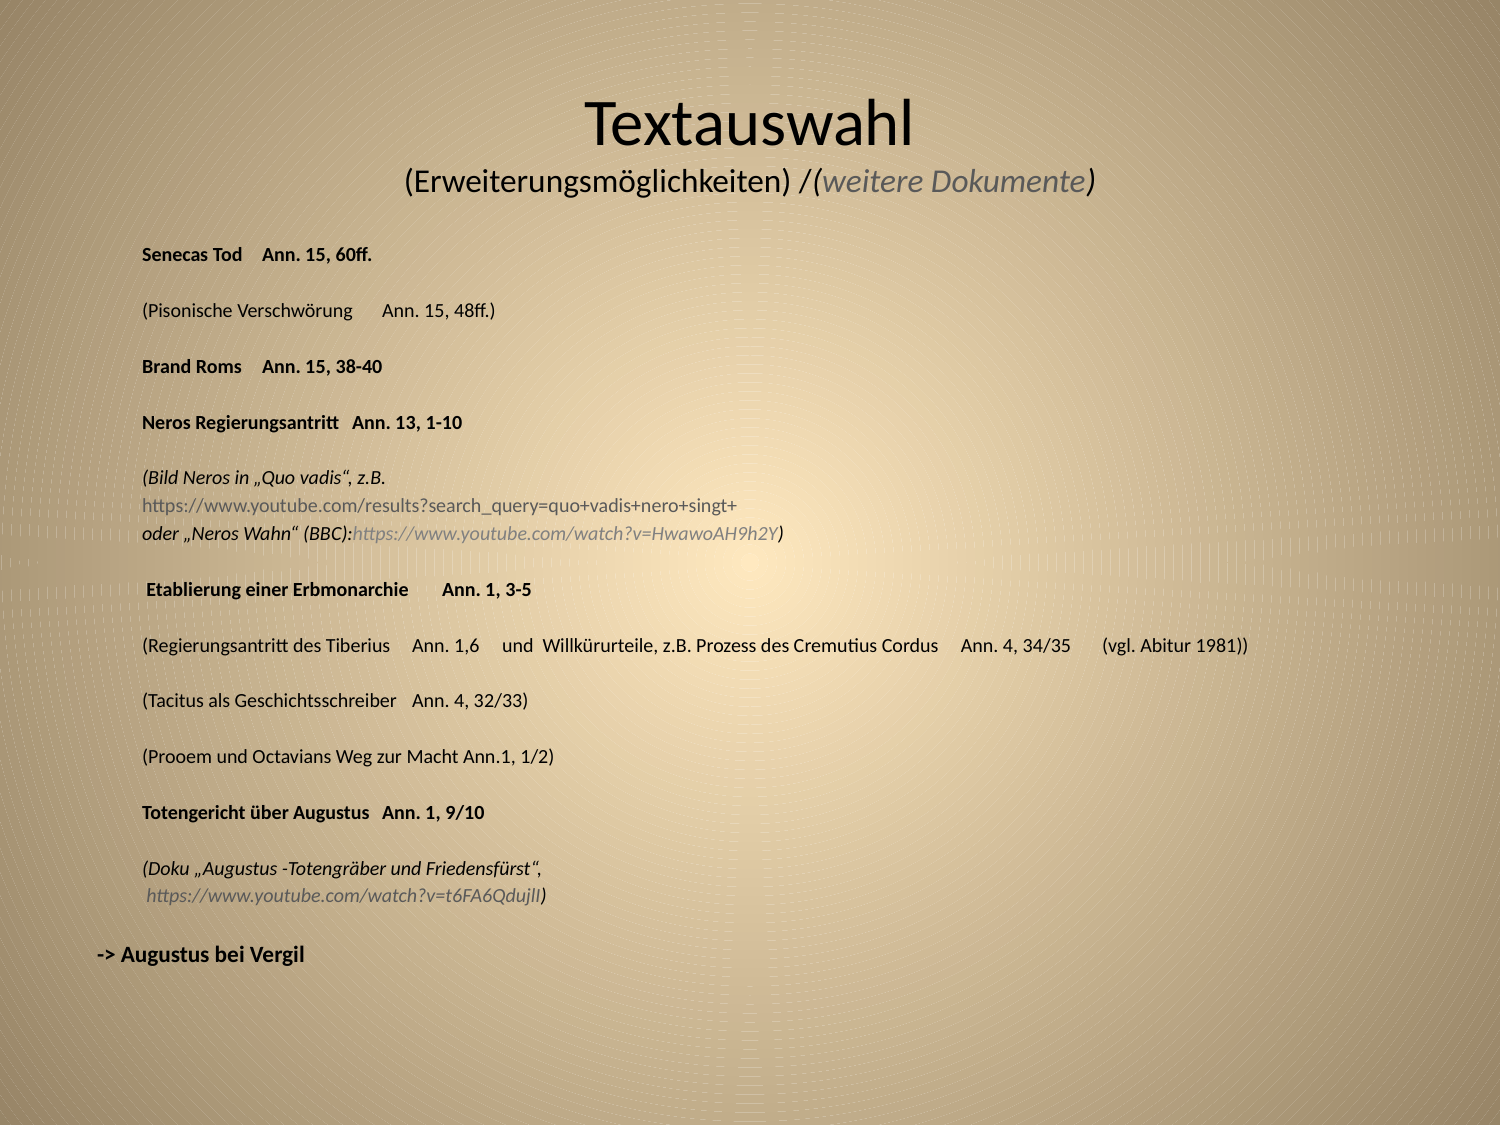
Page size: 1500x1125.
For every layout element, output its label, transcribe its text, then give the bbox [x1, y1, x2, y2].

list Senecas Tod Ann. 15, 60ff. (Pisonische Verschwörung Ann. 15, 48ff.) Brand Roms Ann. 15, 38-40 Neros Regierungsantritt Ann. 13, 1-10 (Bild Neros in „Quo vadis“, z.B. https://www.youtube.com/results?search_query=quo+vadis+nero+singt+ oder „Neros Wahn“ (BBC):https://www.youtube.com/watch?v=HwawoAH9h2Y) Etablierung einer Erbmonarchie Ann. 1, 3-5 (Regierungsantritt des Tiberius Ann. 1,6 und Willkürurteile, z.B. Prozess des Cremutius Cordus Ann. 4, 34/35 (vgl. Abitur 1981)) (Tacitus als Geschichtsschreiber Ann. 4, 32/33) (Prooem und Octavians Weg zur Macht Ann.1, 1/2) Totengericht über Augustus Ann. 1, 9/10 (Doku „Augustus -Totengräber und Friedensfürst“, https://www.youtube.com/watch?v=t6FA6QdujlI) -> Augustus bei Vergil [82, 234, 1432, 977]
title Textauswahl (Erweiterungsmöglichkeiten) /(weitere Dokumente) [75, 45, 1425, 233]
